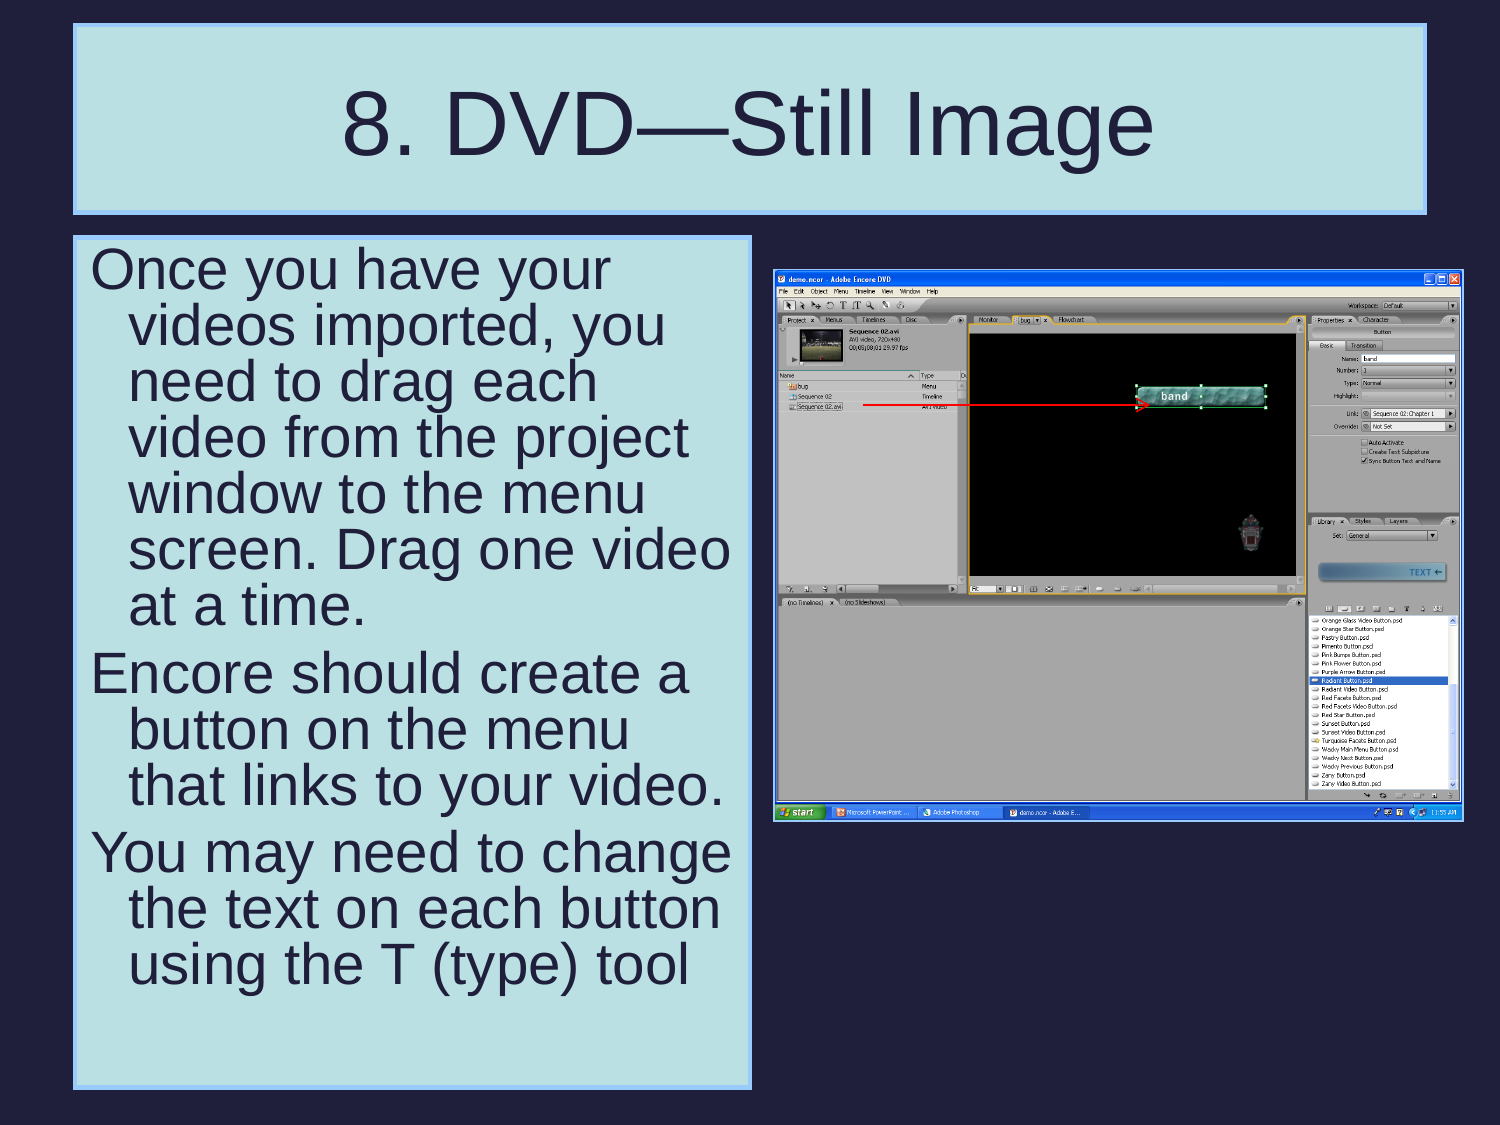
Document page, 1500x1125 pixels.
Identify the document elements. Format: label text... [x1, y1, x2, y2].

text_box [774, 269, 1463, 821]
title 8. DVD—Still Image [74, 24, 1426, 213]
list Once you have your videos imported, you need to drag each video from the project window to the menu screen. Drag one video at a time. Encore should create a button on the menu that links to your video. You may need to change the text on each button using the T (type) tool [74, 237, 751, 1088]
